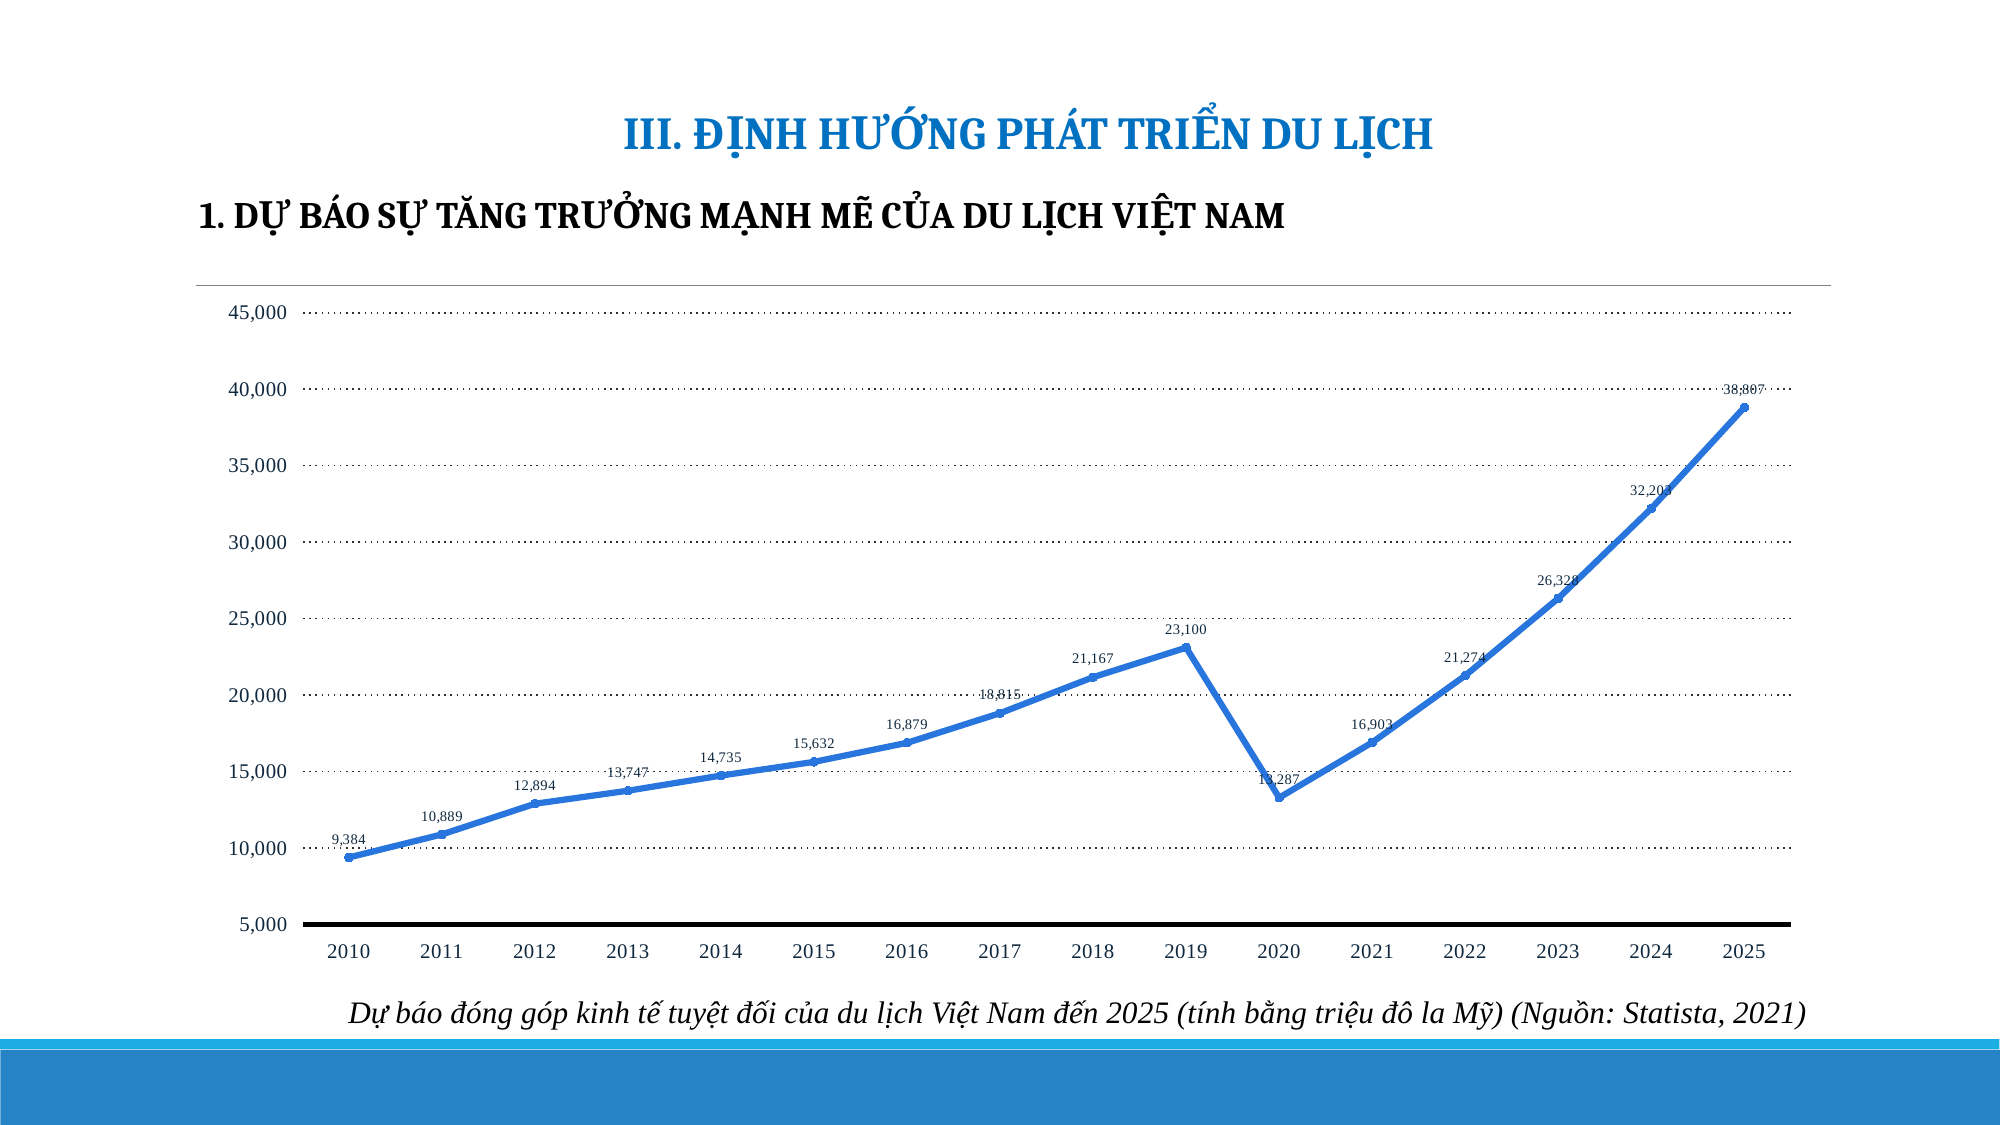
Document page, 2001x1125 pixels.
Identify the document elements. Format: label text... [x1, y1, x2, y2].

text_box Dự báo đóng góp kinh tế tuyệt đối của du lịch Việt Nam đến 2025 (tính bằng triệu đô la Mỹ) (Nguồn: Statista, 2021) [282, 987, 1824, 1038]
text_box 1. DỰ BÁO SỰ TĂNG TRƯỞNG MẠNH MẼ CỦA DU LỊCH VIỆT NAM [184, 183, 1302, 244]
text_box III. ĐỊNH HƯỚNG PHÁT TRIỂN DU LỊCH [608, 96, 1451, 167]
chart [195, 286, 1824, 978]
